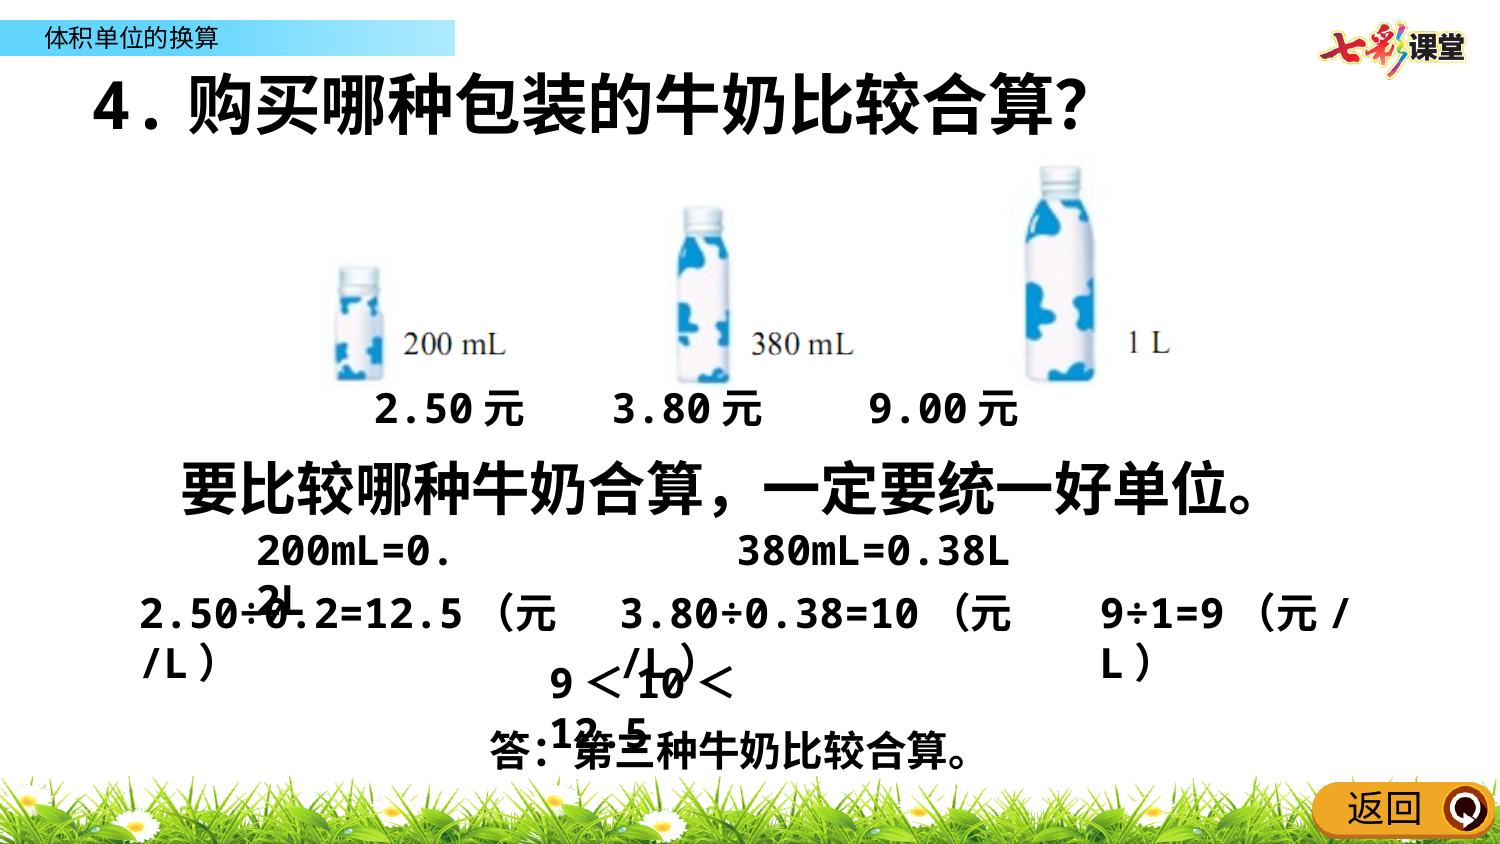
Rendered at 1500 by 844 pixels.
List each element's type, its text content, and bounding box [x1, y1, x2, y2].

text_box 2.50元 3.80元 9.00元 [358, 374, 1454, 440]
picture [1316, 20, 1468, 80]
text_box 4.购买哪种包装的牛奶比较合算？ [76, 55, 1172, 151]
text_box 要比较哪种牛奶合算，一定要统一好单位。 [165, 444, 1341, 529]
text_box 2.50÷0.2=12.5（元/L） [123, 579, 581, 695]
text_box 200mL=0.2L [241, 516, 488, 579]
picture [0, 776, 1500, 844]
text_box 9÷1=9（元/L） [1084, 579, 1390, 695]
text_box 380mL=0.38L [721, 516, 1050, 579]
text_box 答：第三种牛奶比较合算。 [474, 717, 1026, 782]
picture [275, 149, 1176, 388]
text_box 9＜10＜12.5 [534, 649, 839, 717]
text_box 3.80÷0.38=10（元/L） [604, 579, 1062, 695]
